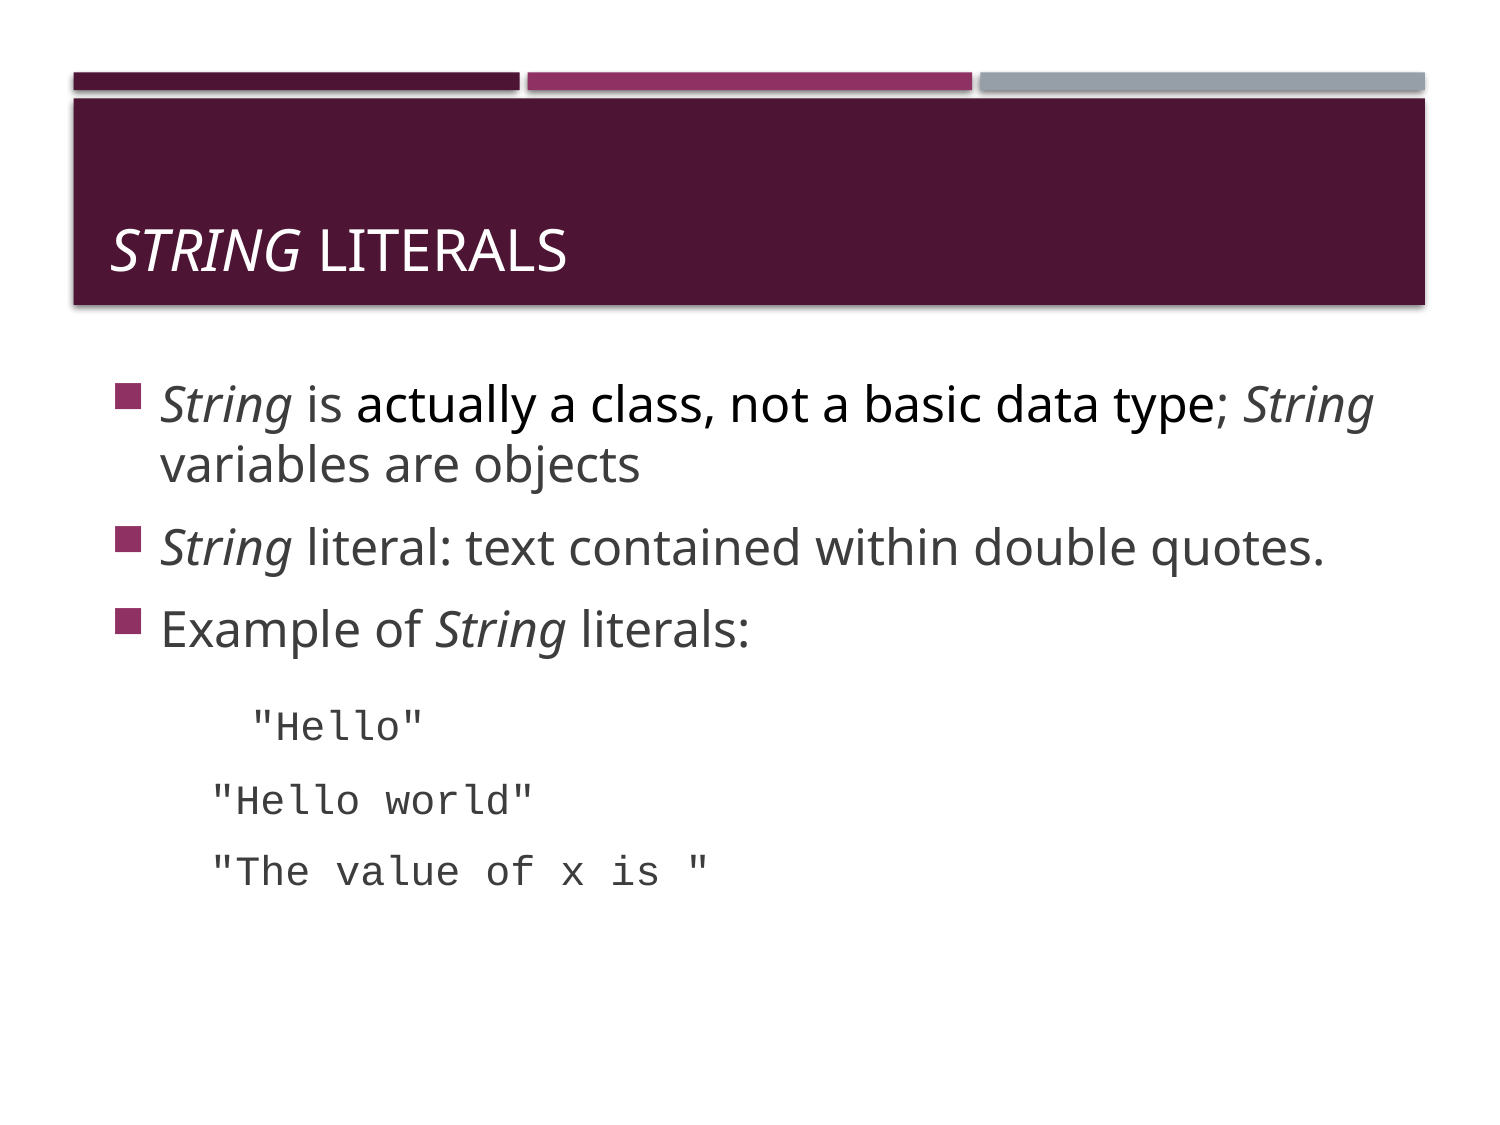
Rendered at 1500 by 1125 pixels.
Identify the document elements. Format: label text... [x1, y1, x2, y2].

title String Literals [95, 112, 1406, 291]
list String is actually a class, not a basic data type; String variables are objects String literal: text contained within double quotes. Example of String literals: "Hello" "Hello world" "The value of x is " [95, 365, 1406, 962]
